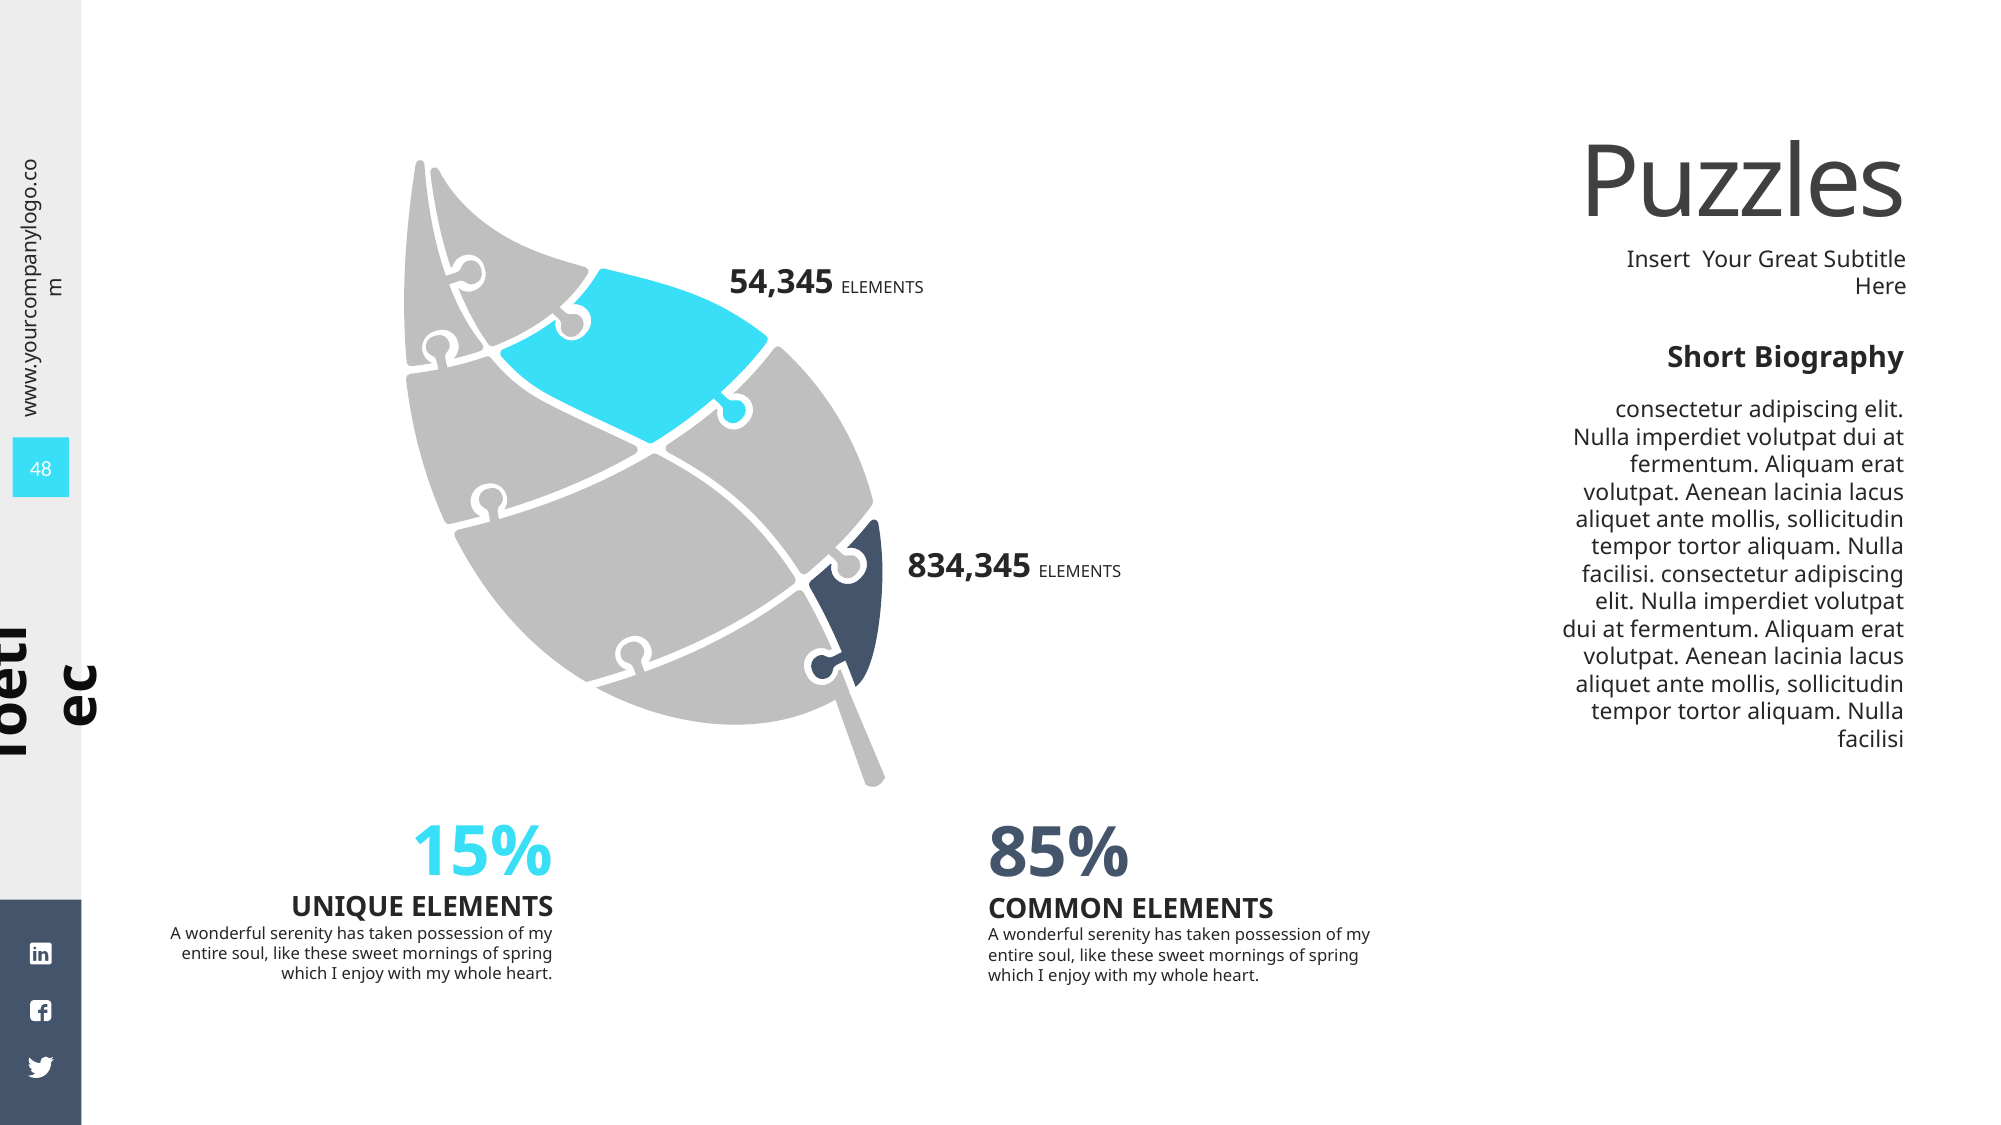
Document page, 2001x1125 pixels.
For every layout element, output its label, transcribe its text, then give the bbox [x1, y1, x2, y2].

text_box 15% UNIQUE ELEMENTS A wonderful serenity has taken possession of my entire soul, like these sweet mornings of spring which I enjoy with my whole heart. [147, 784, 574, 993]
text_box 54,345 ELEMENTS [905, 252, 940, 308]
text_box Puzzles [1393, 116, 1922, 236]
text_box 834,345 ELEMENTS [905, 537, 1137, 592]
text_box consectetur adipiscing elit. Nulla imperdiet volutpat dui at fermentum. Aliquam erat volutpat. Aenean lacinia lacus aliquet ante mollis, sollicitudin tempor tortor aliquam. Nulla facilisi. consectetur adipiscing elit. Nulla imperdiet volutpat dui at fermentum. Aliquam erat volutpat. Aenean lacinia lacus aliquet ante mollis, sollicitudin tempor tortor aliquam. Nulla facilisi [1540, 387, 1920, 760]
text_box Short Biography [1635, 321, 1920, 390]
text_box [362, 183, 905, 774]
slide_number 48 [12, 437, 69, 498]
text_box Insert Your Great Subtitle Here [1567, 237, 1922, 307]
text_box 85% COMMON ELEMENTS A wonderful serenity has taken possession of my entire soul, like these sweet mornings of spring which I enjoy with my whole heart. [968, 786, 1394, 995]
